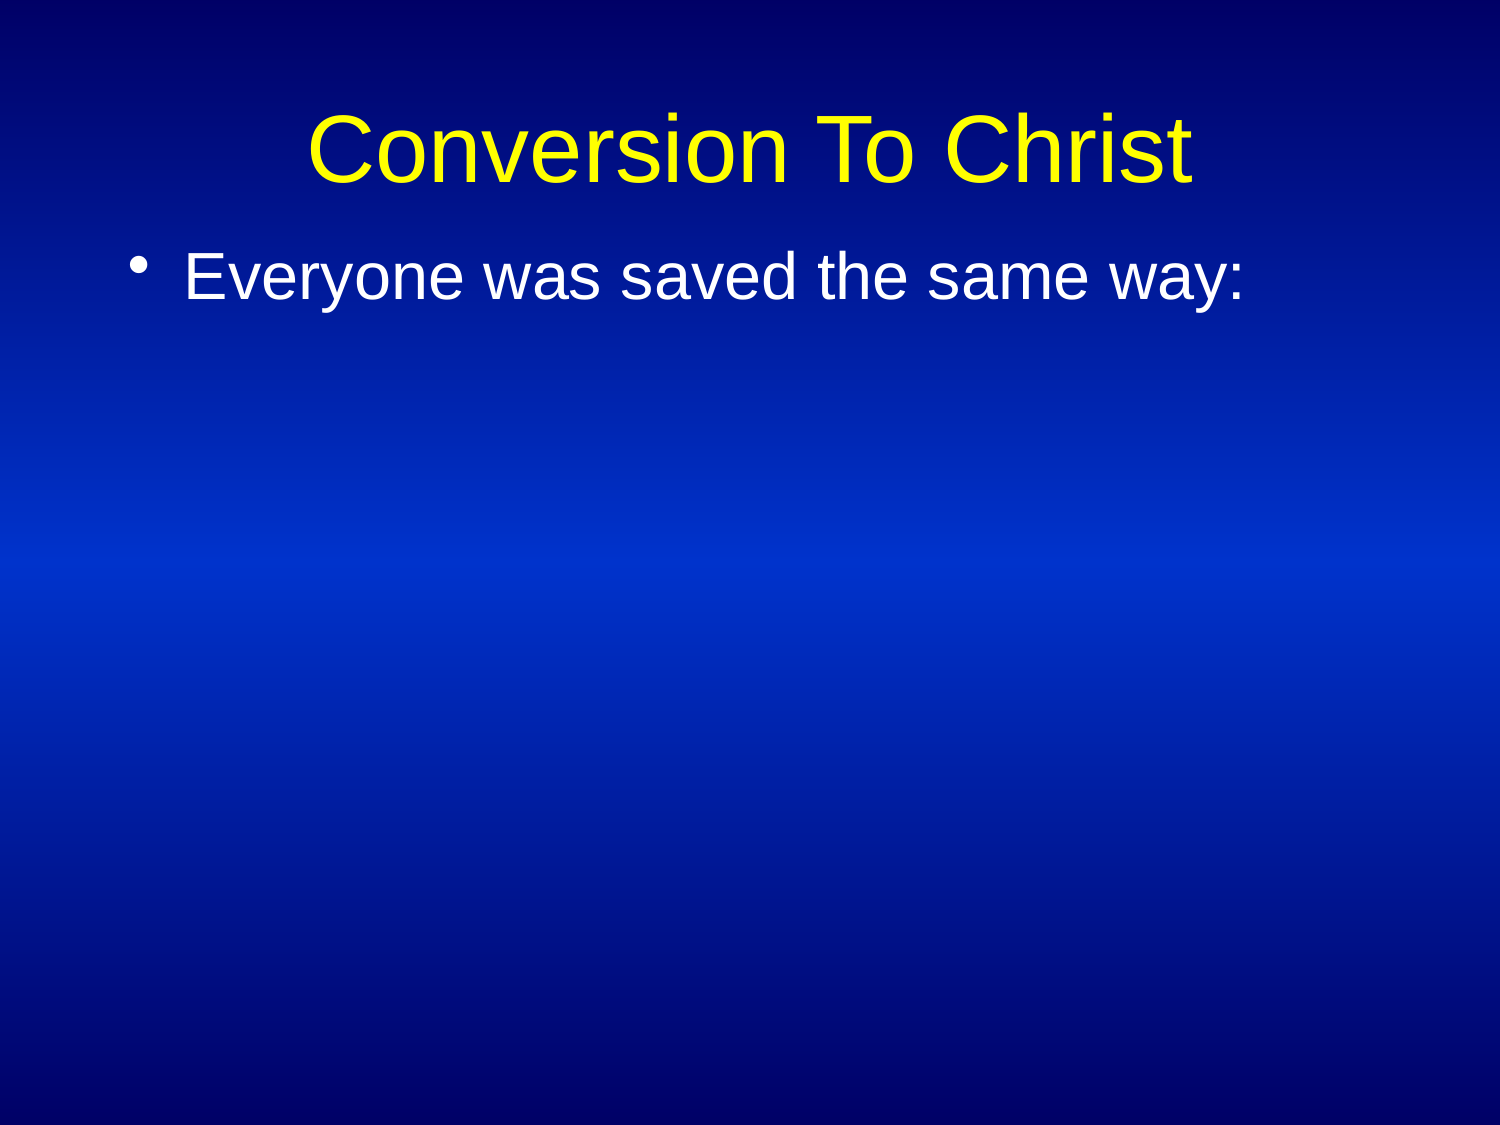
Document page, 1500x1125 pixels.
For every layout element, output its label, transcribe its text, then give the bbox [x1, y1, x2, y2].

list Everyone was saved the same way: [112, 224, 1463, 1088]
title Conversion To Christ [37, 50, 1463, 238]
